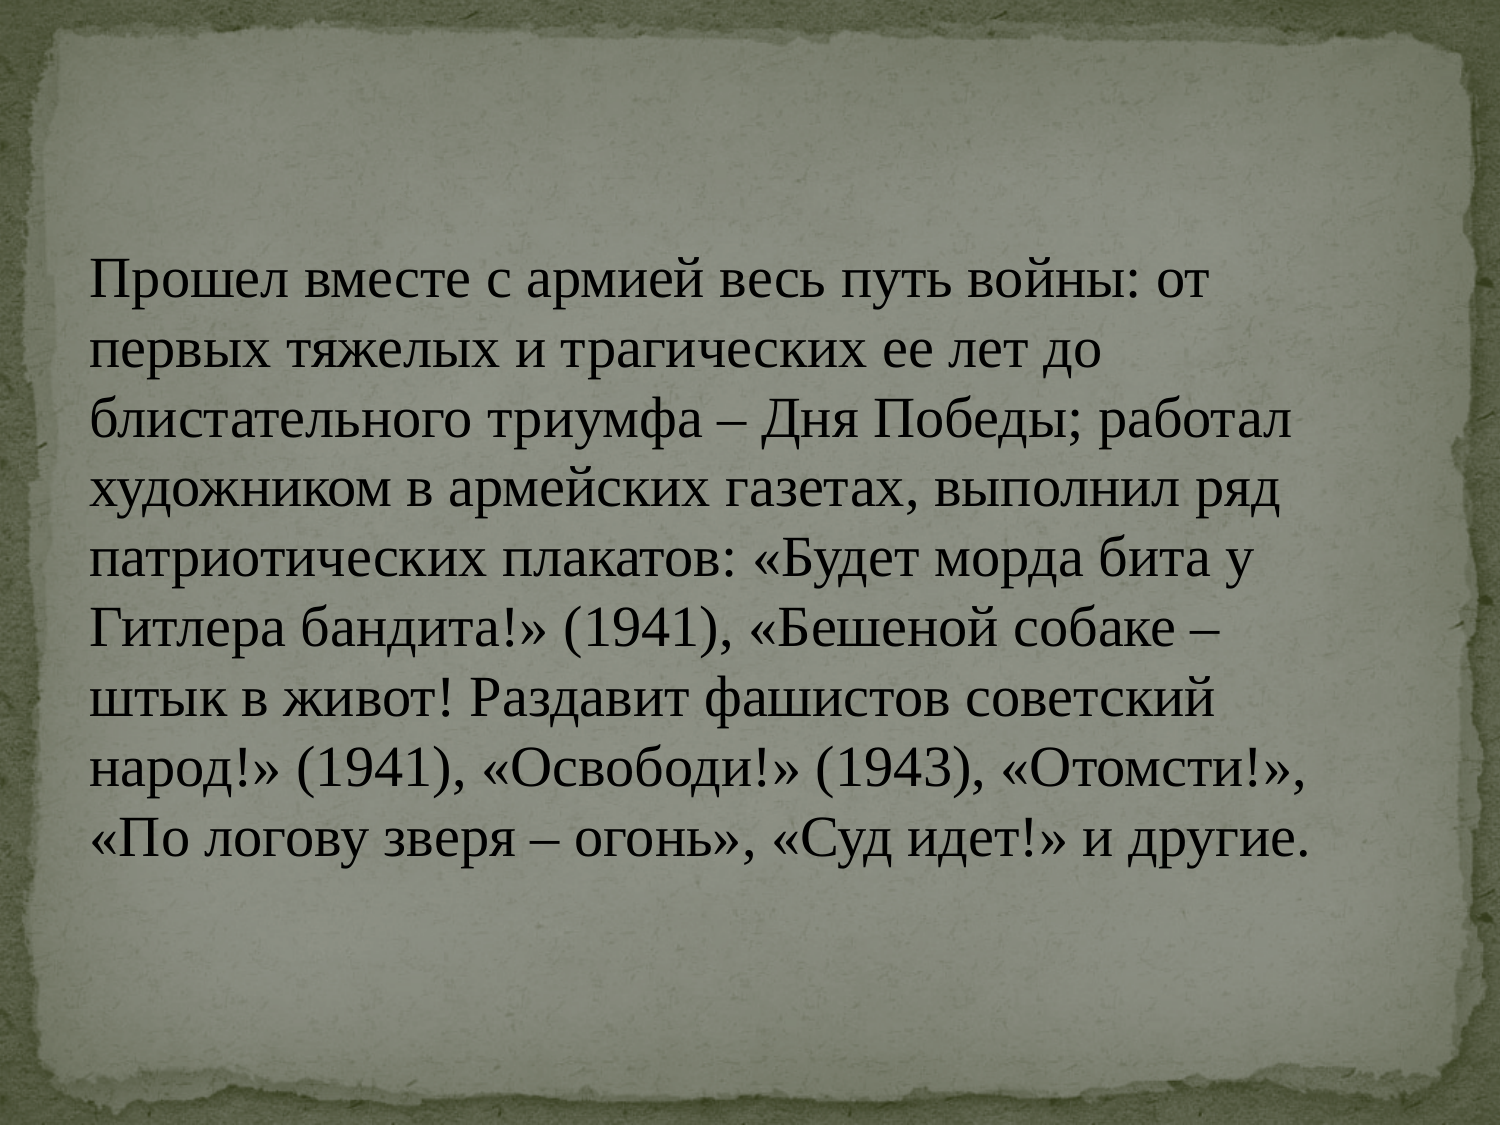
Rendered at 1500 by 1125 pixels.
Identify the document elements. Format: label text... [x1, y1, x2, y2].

list Прошел вместе с армией весь путь войны: от первых тяжелых и трагических ее лет до блистательного триумфа – Дня Победы; работал художником в армейских газетах, выполнил ряд патриотических плакатов: «Будет морда бита у Гитлера бандита!» (1941), «Бешеной собаке – штык в живот! Раздавит фашистов советский народ!» (1941), «Освободи!» (1943), «Отомсти!», «По логову зверя – огонь», «Суд идет!» и другие. [75, 231, 1329, 1000]
